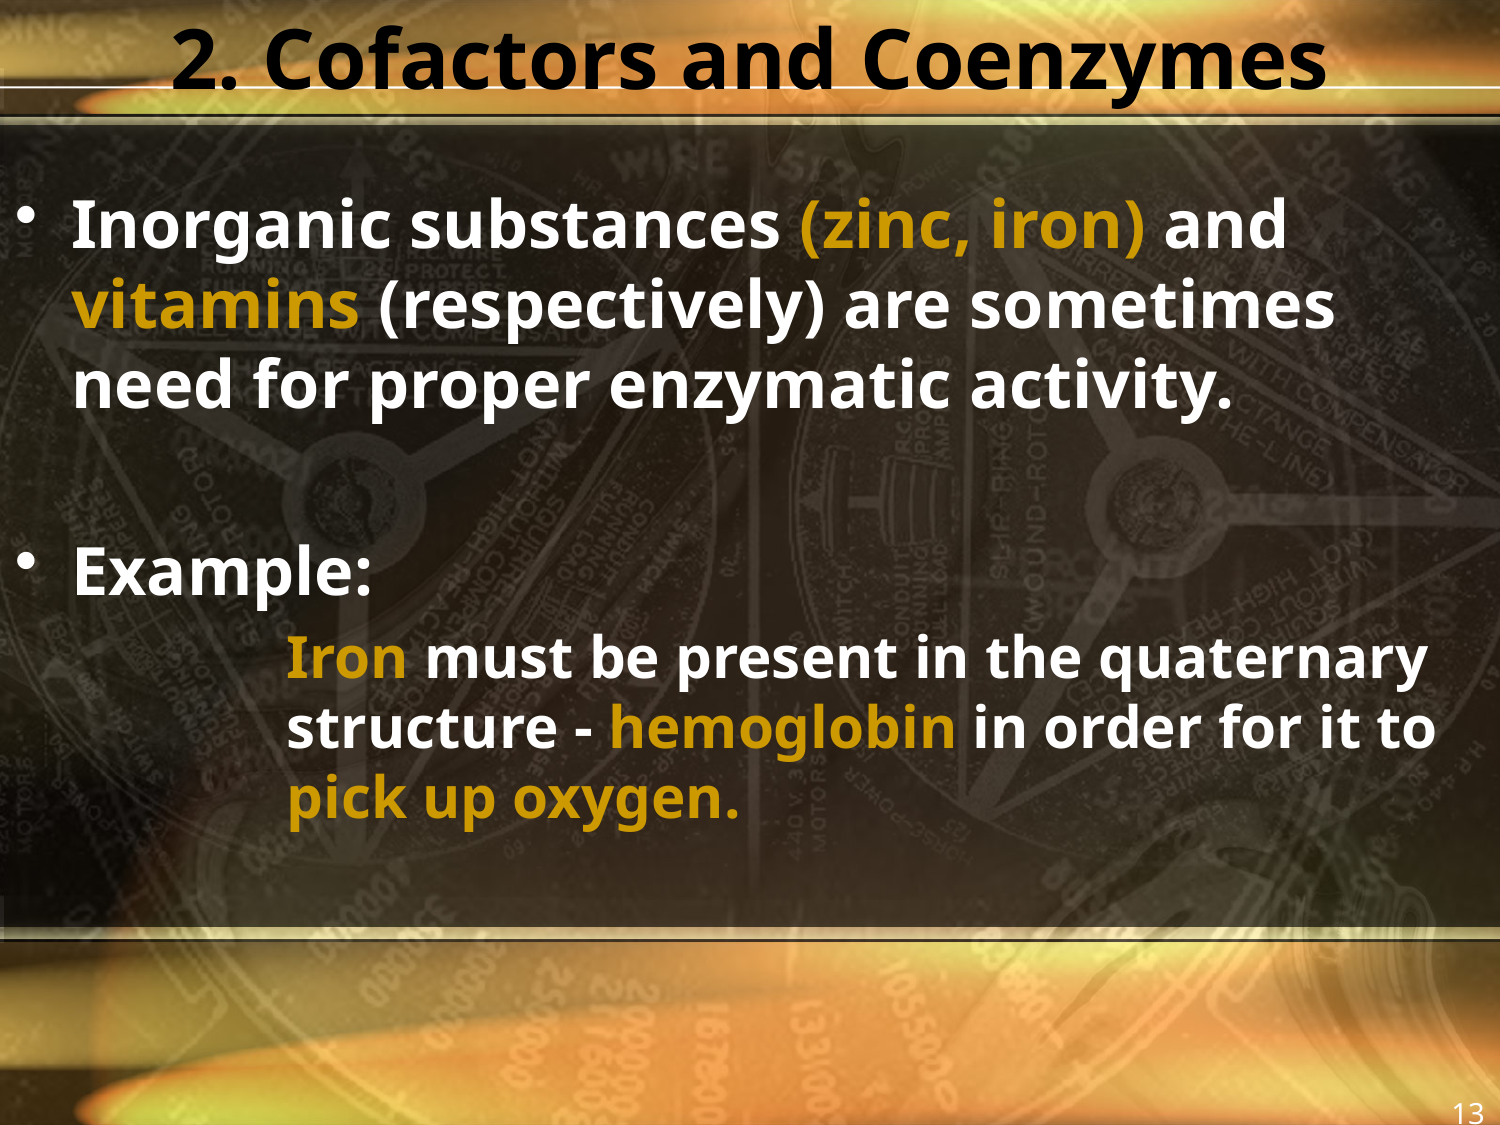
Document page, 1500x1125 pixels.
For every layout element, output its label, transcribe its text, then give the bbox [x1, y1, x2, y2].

picture [0, 926, 1500, 1125]
title 2. Cofactors and Coenzymes [0, 0, 1500, 113]
list Inorganic substances (zinc, iron) and vitamins (respectively) are sometimes need for proper enzymatic activity. Example: Iron must be present in the quaternary structure - hemoglobin in order for it to pick up oxygen. [0, 174, 1500, 926]
slide_number 13 [1187, 1087, 1500, 1125]
picture [0, 113, 1500, 174]
